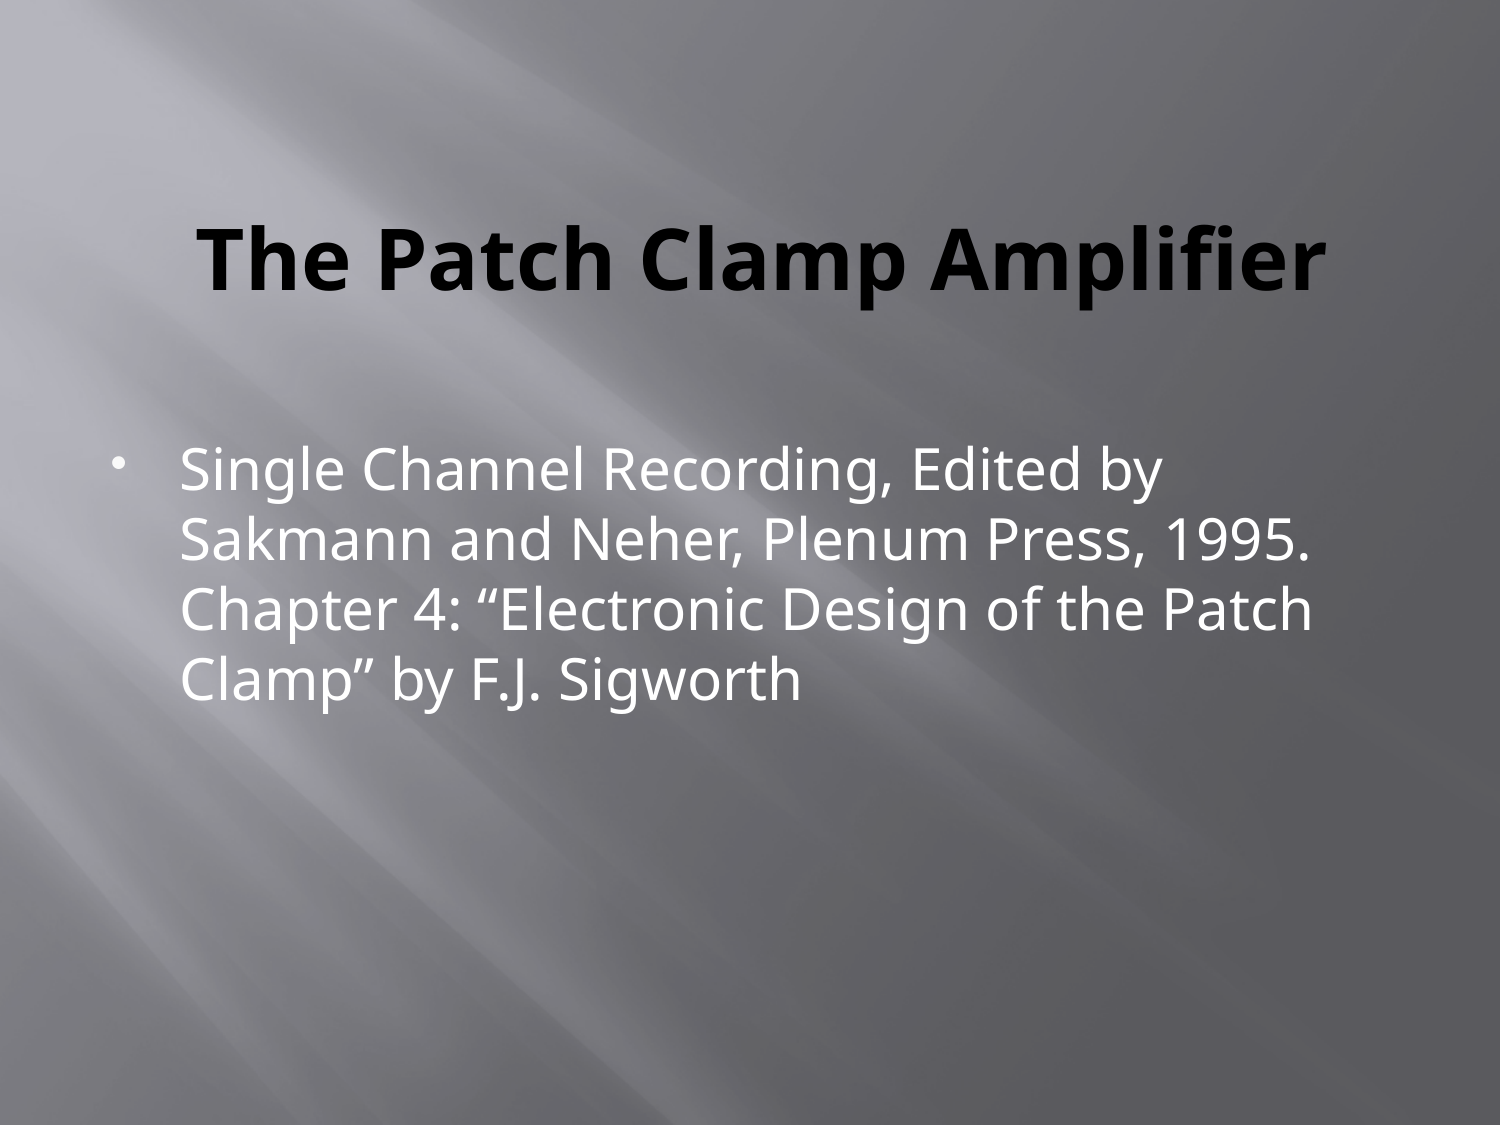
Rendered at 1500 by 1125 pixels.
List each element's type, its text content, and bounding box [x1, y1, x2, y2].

title The Patch Clamp Amplifier [87, 162, 1438, 350]
list Single Channel Recording, Edited by Sakmann and Neher, Plenum Press, 1995. Chapter 4: “Electronic Design of the Patch Clamp” by F.J. Sigworth [75, 425, 1425, 938]
